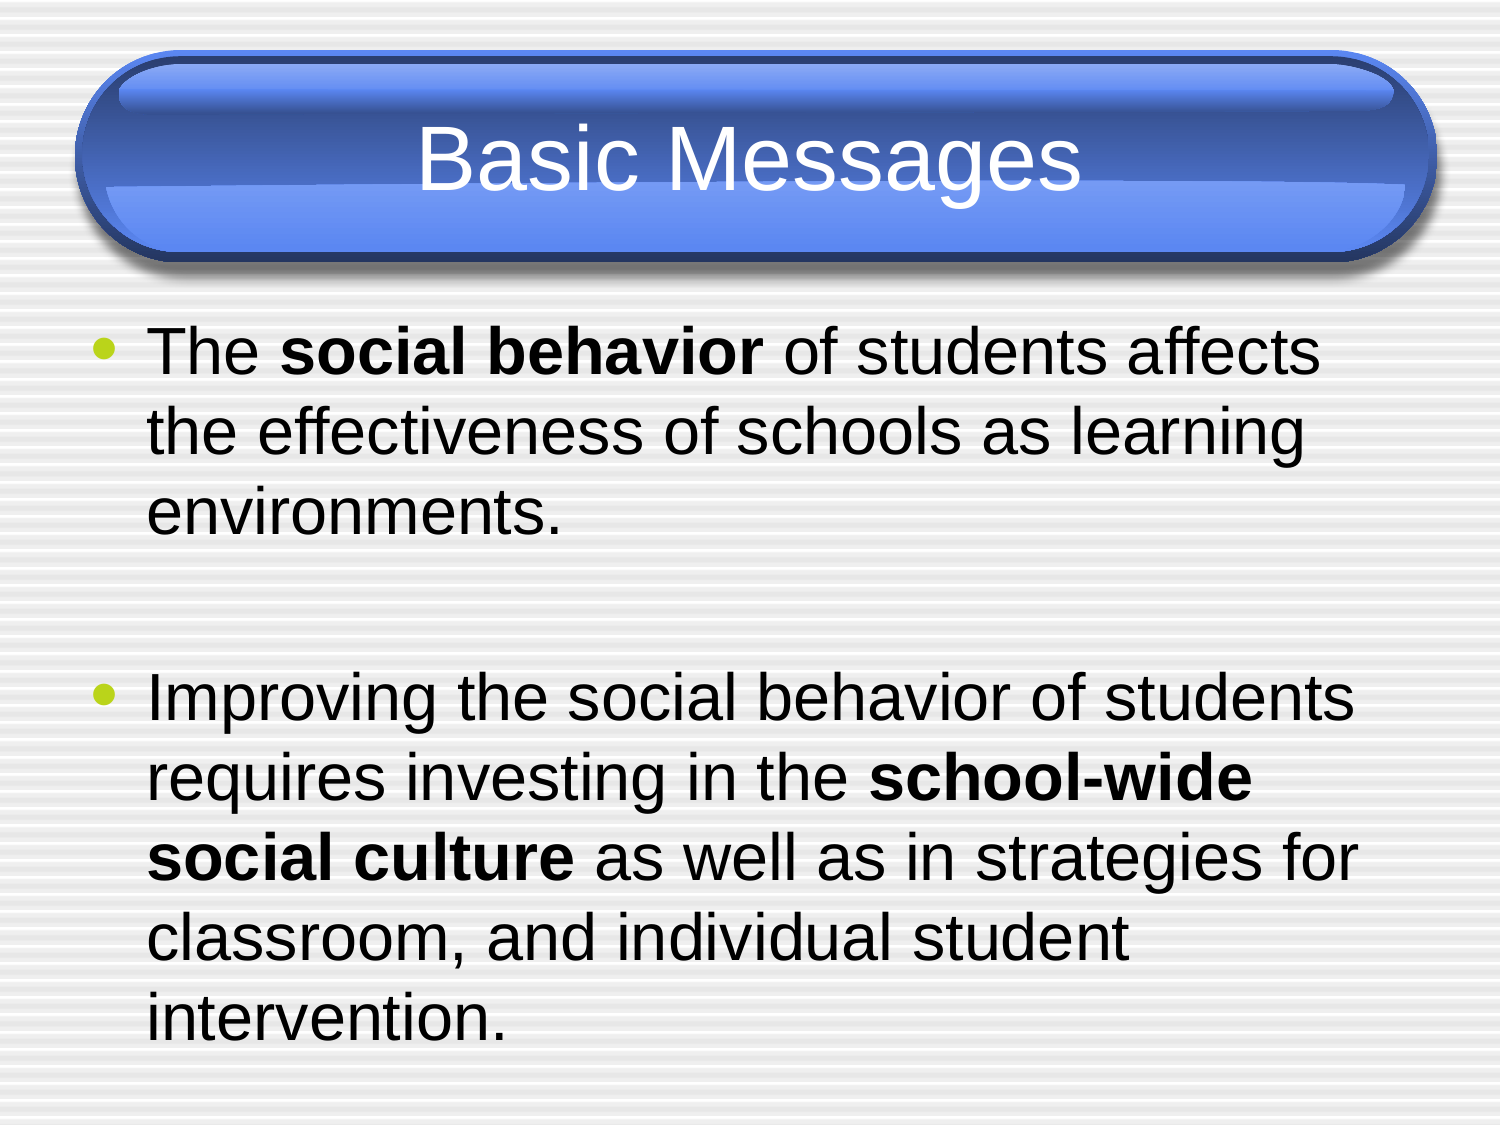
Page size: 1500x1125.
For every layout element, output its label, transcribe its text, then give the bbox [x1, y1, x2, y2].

picture [0, 0, 1500, 1125]
list The social behavior of students affects the effectiveness of schools as learning environments. Improving the social behavior of students requires investing in the school-wide social culture as well as in strategies for classroom, and individual student intervention. [74, 299, 1438, 1001]
title Basic Messages [112, 60, 1388, 249]
